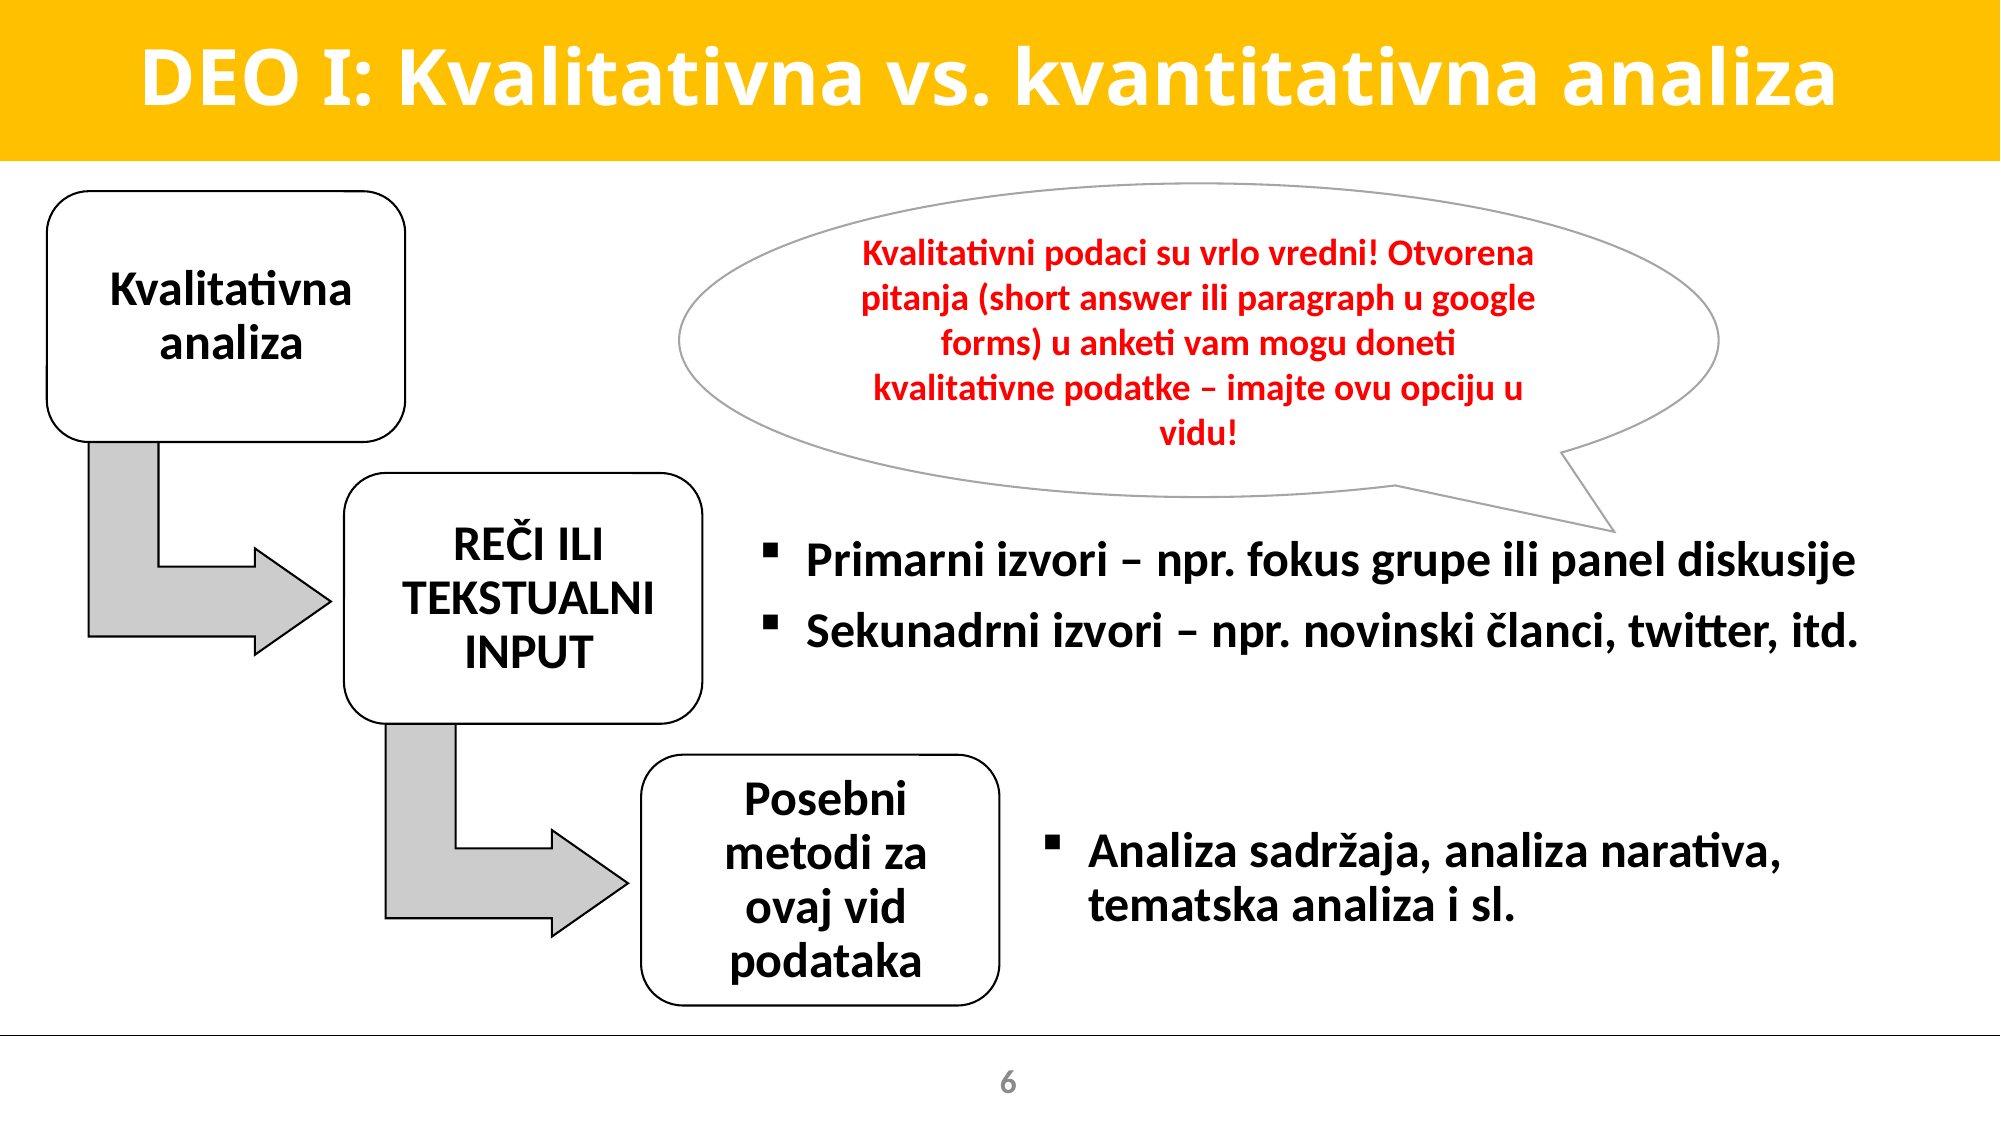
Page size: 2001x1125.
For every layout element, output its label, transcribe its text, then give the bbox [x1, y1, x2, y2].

text_box Analiza sadržaja, analiza narativa, tematska analiza i sl. [1026, 817, 1863, 940]
slide_number 6 [16, 1036, 2000, 1125]
text_box Primarni izvori – npr. fokus grupe ili panel diskusije Sekunadrni izvori – npr. novinski članci, twitter, itd. [1000, 525, 1954, 666]
text_box Kvalitativni podaci su vrlo vredni! Otvorena pitanja (short answer ili paragraph u google forms) u anketi vam mogu doneti kvalitativne podatke – imajte ovu opciju u vidu! [986, 182, 1720, 534]
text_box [46, 196, 1000, 1001]
title DEO I: Kvalitativna vs. kvantitativna analiza [0, 0, 2000, 162]
